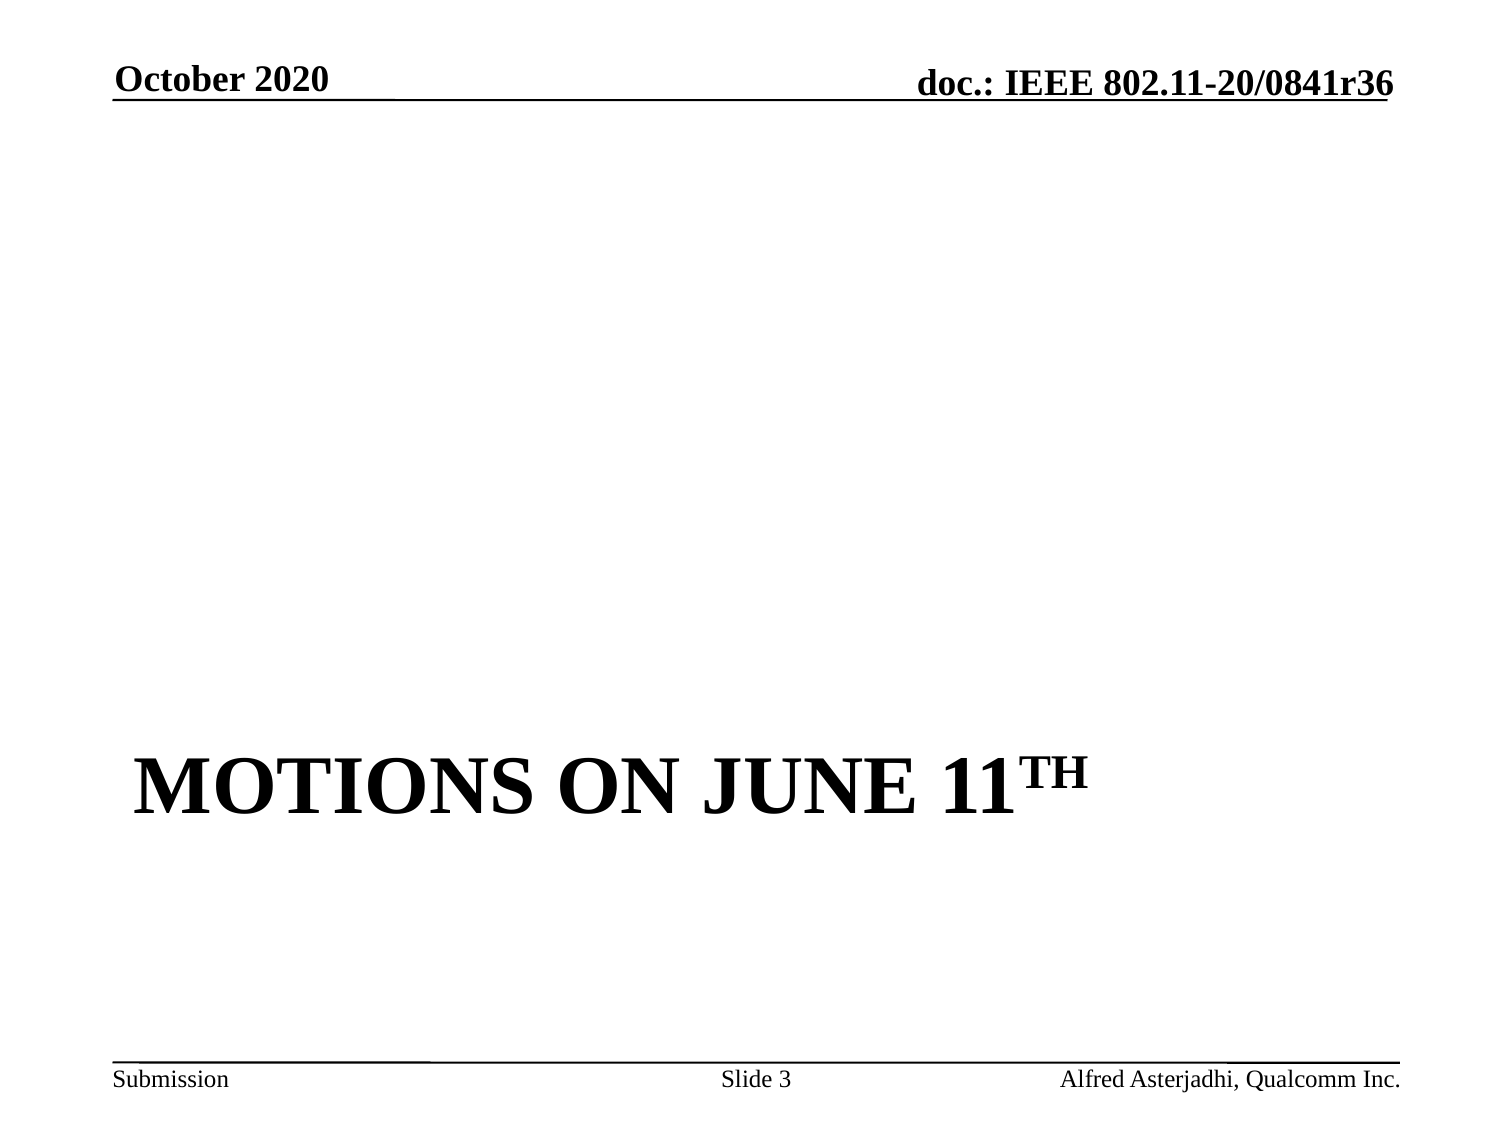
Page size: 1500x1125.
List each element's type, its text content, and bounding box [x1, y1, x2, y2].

footer Alfred Asterjadhi, Qualcomm Inc. [878, 1061, 1402, 1093]
title Motions on June 11th [118, 722, 1394, 947]
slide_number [114, 54, 423, 100]
slide_number Slide 3 [712, 1061, 800, 1123]
